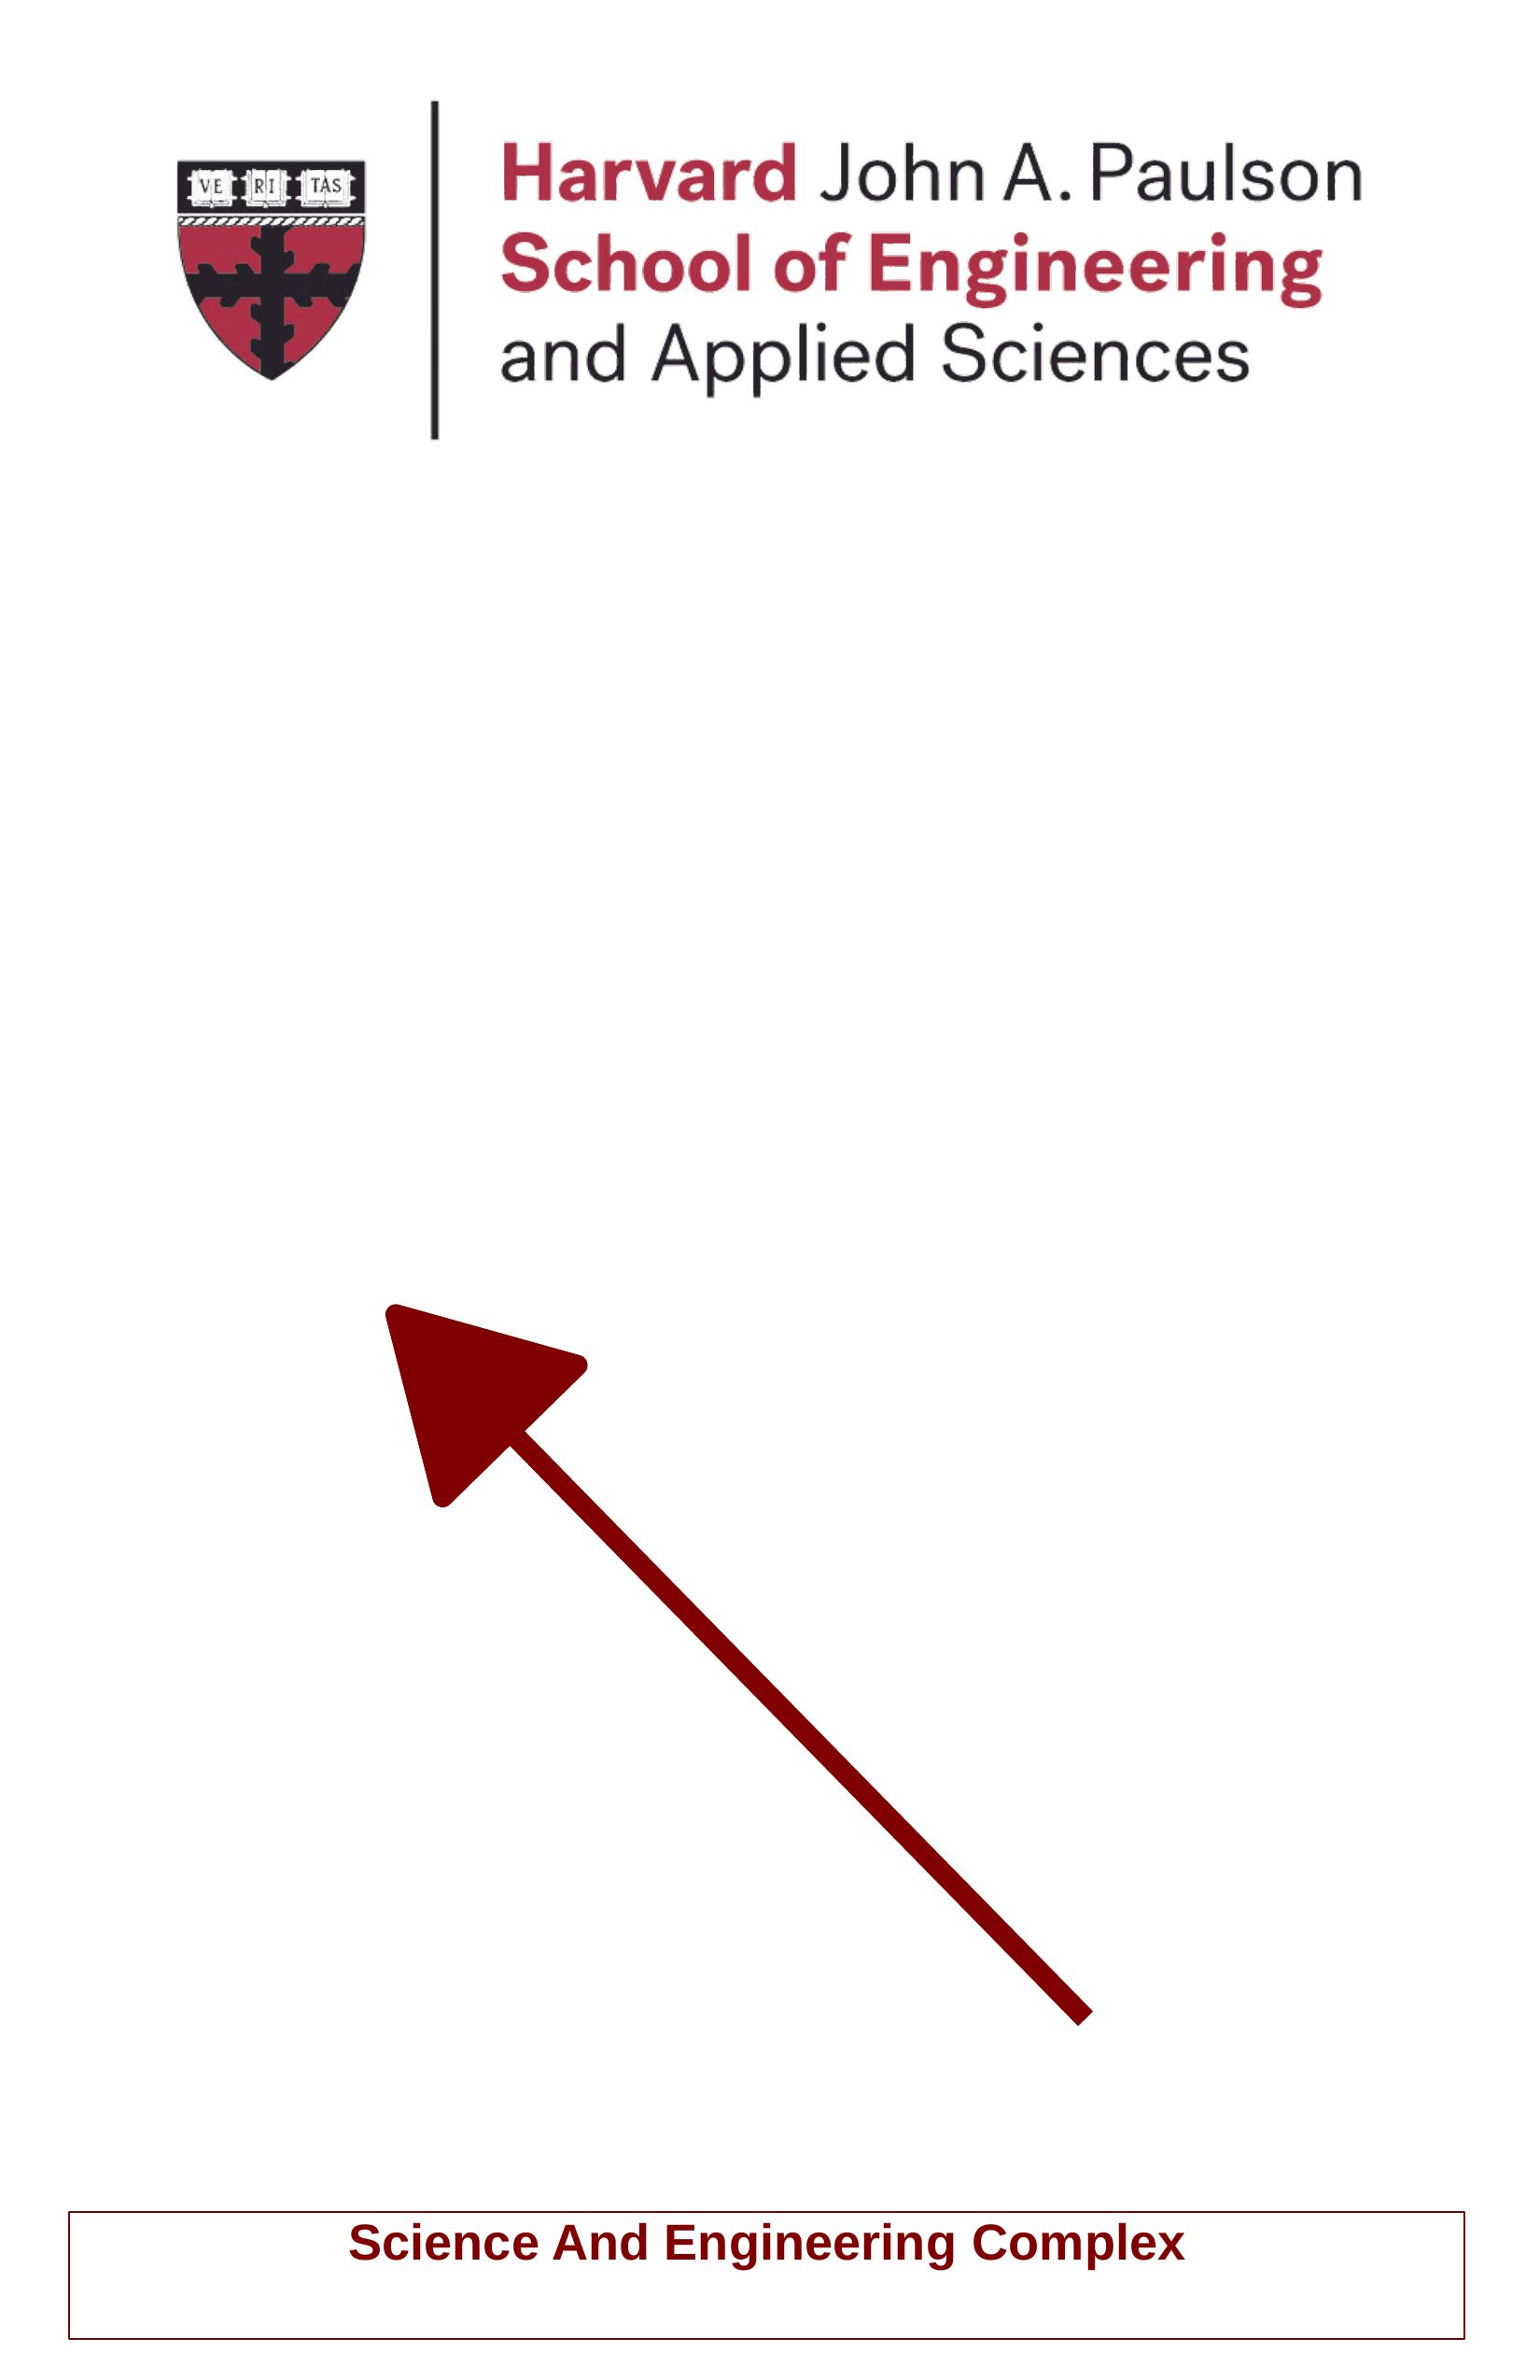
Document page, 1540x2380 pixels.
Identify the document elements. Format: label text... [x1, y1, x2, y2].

footer Science And Engineering Complex [346, 2212, 1188, 2380]
text_box [396, 1314, 578, 1497]
picture [65, 52, 1466, 497]
